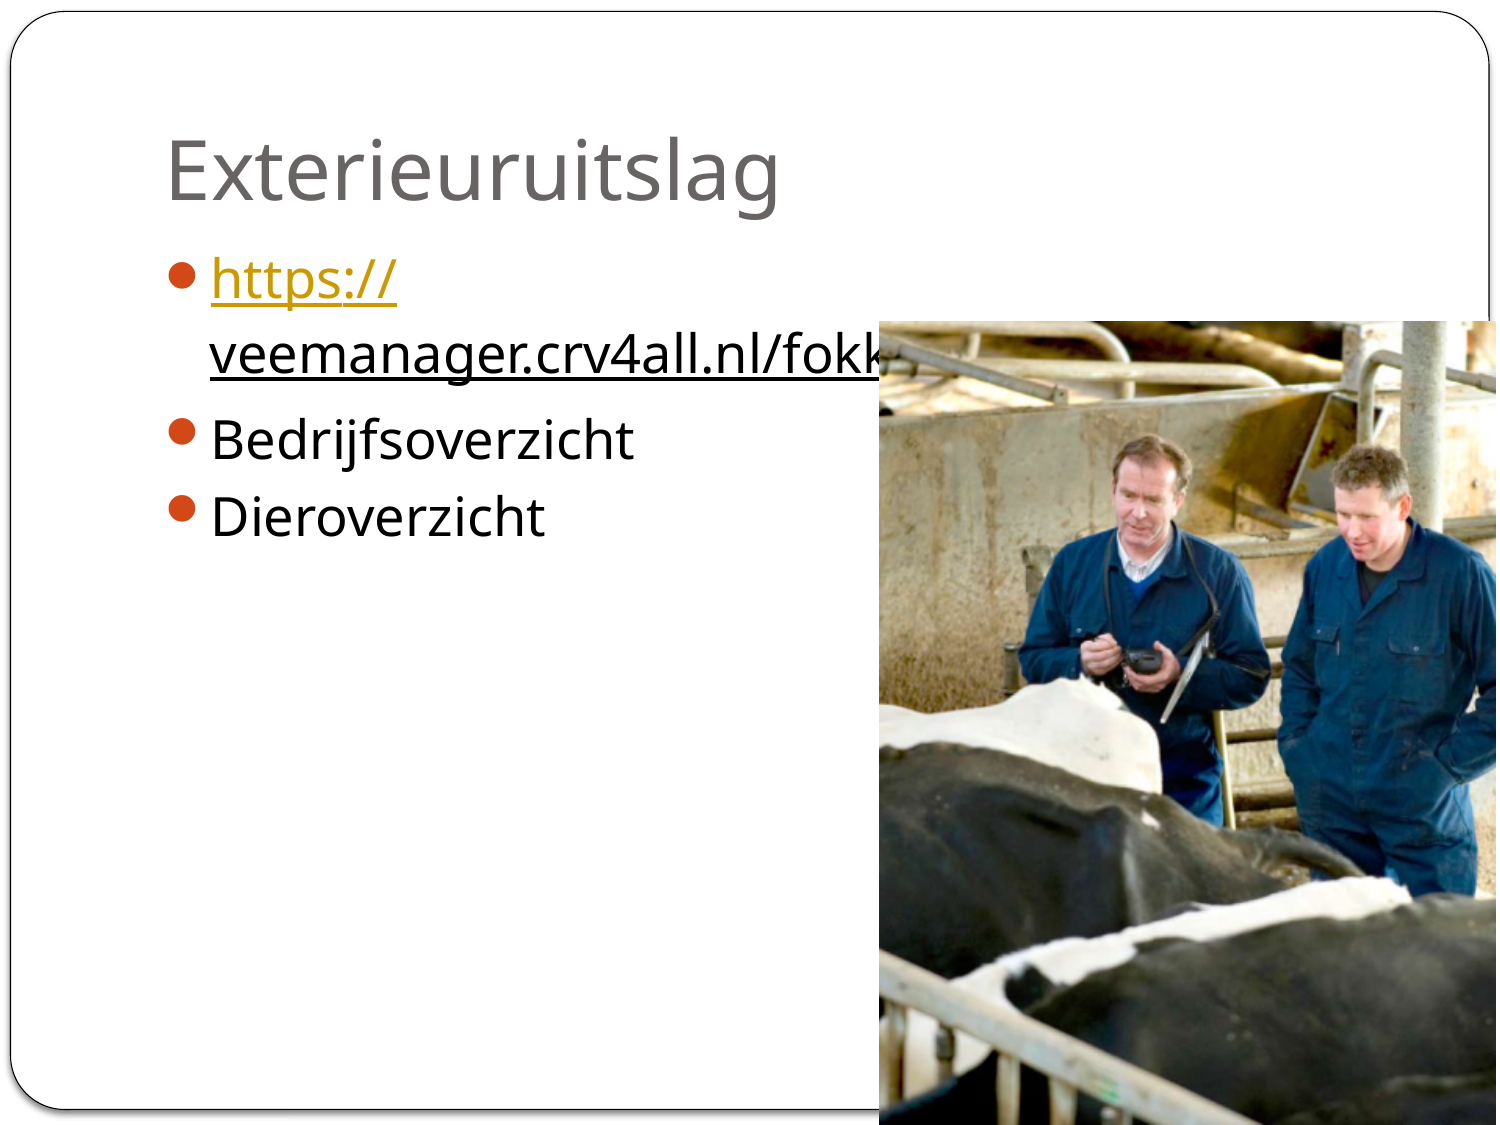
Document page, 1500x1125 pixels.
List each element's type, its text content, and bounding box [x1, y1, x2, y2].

list https://veemanager.crv4all.nl/fokkerij/exterieuruitslag Bedrijfsoverzicht Dieroverzicht [150, 237, 1425, 988]
picture [879, 321, 1496, 1125]
title Exterieuruitslag [150, 45, 1425, 233]
